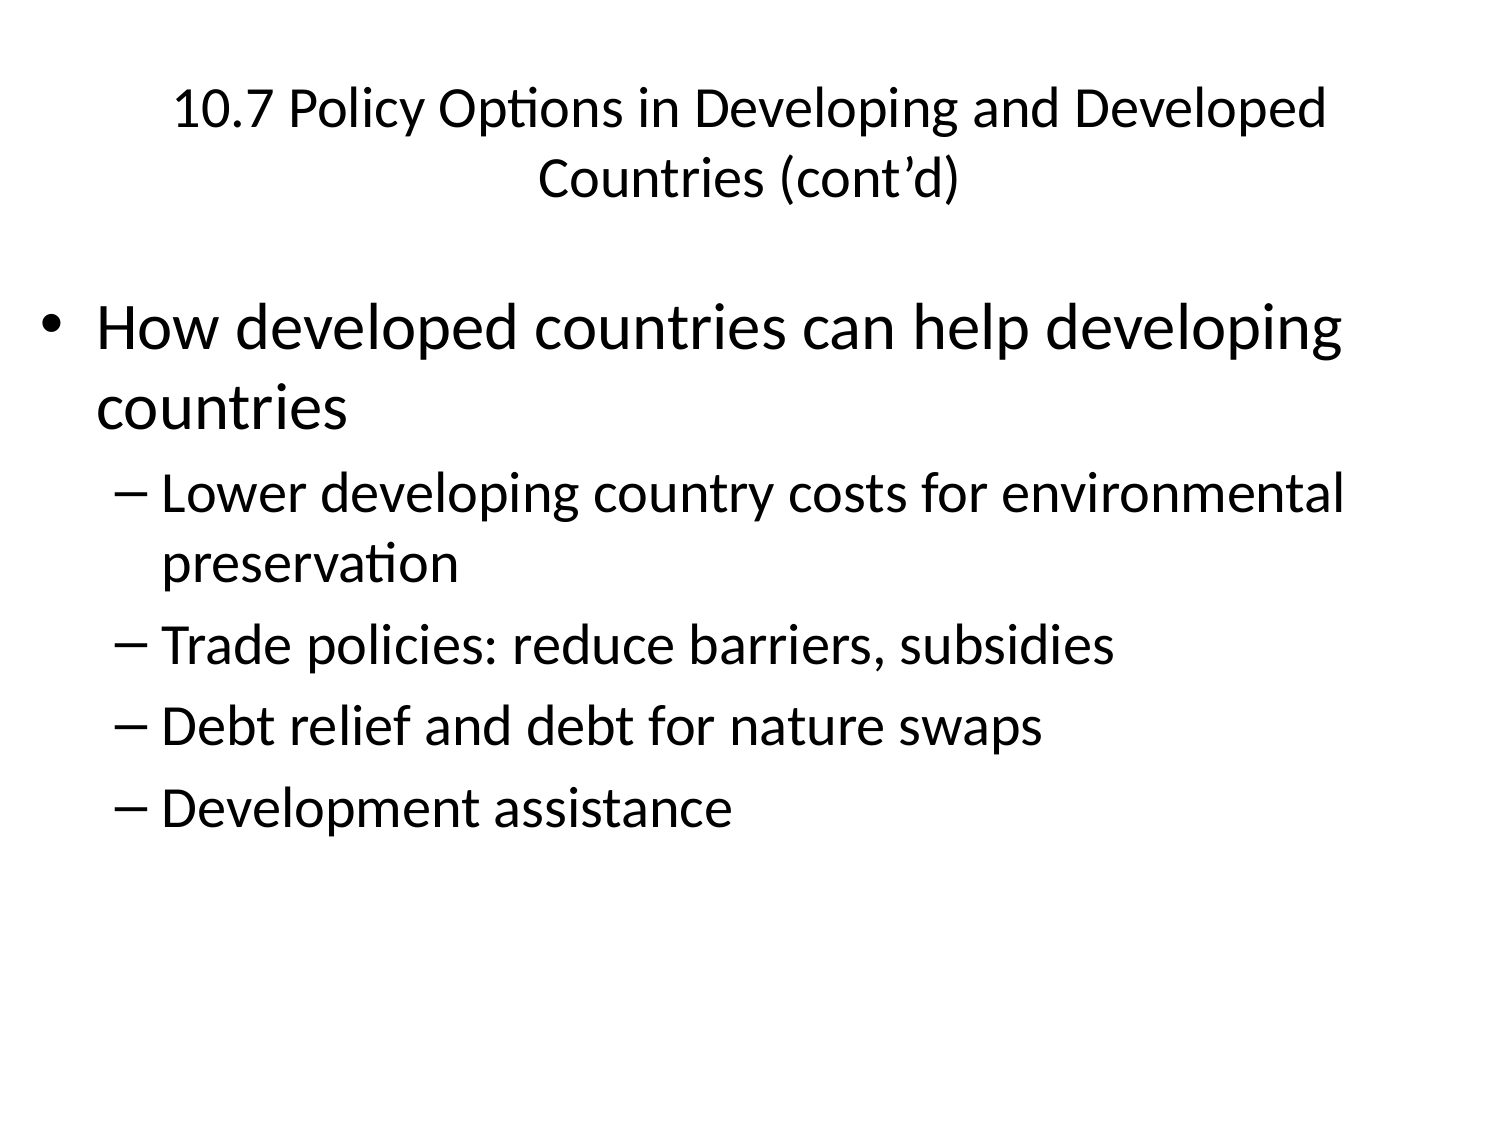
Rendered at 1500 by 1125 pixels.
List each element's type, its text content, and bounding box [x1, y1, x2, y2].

list How developed countries can help developing countries Lower developing country costs for environmental preservation Trade policies: reduce barriers, subsidies Debt relief and debt for nature swaps Development assistance [24, 275, 1425, 925]
title 10.7 Policy Options in Developing and Developed Countries (cont’d) [75, 45, 1425, 233]
